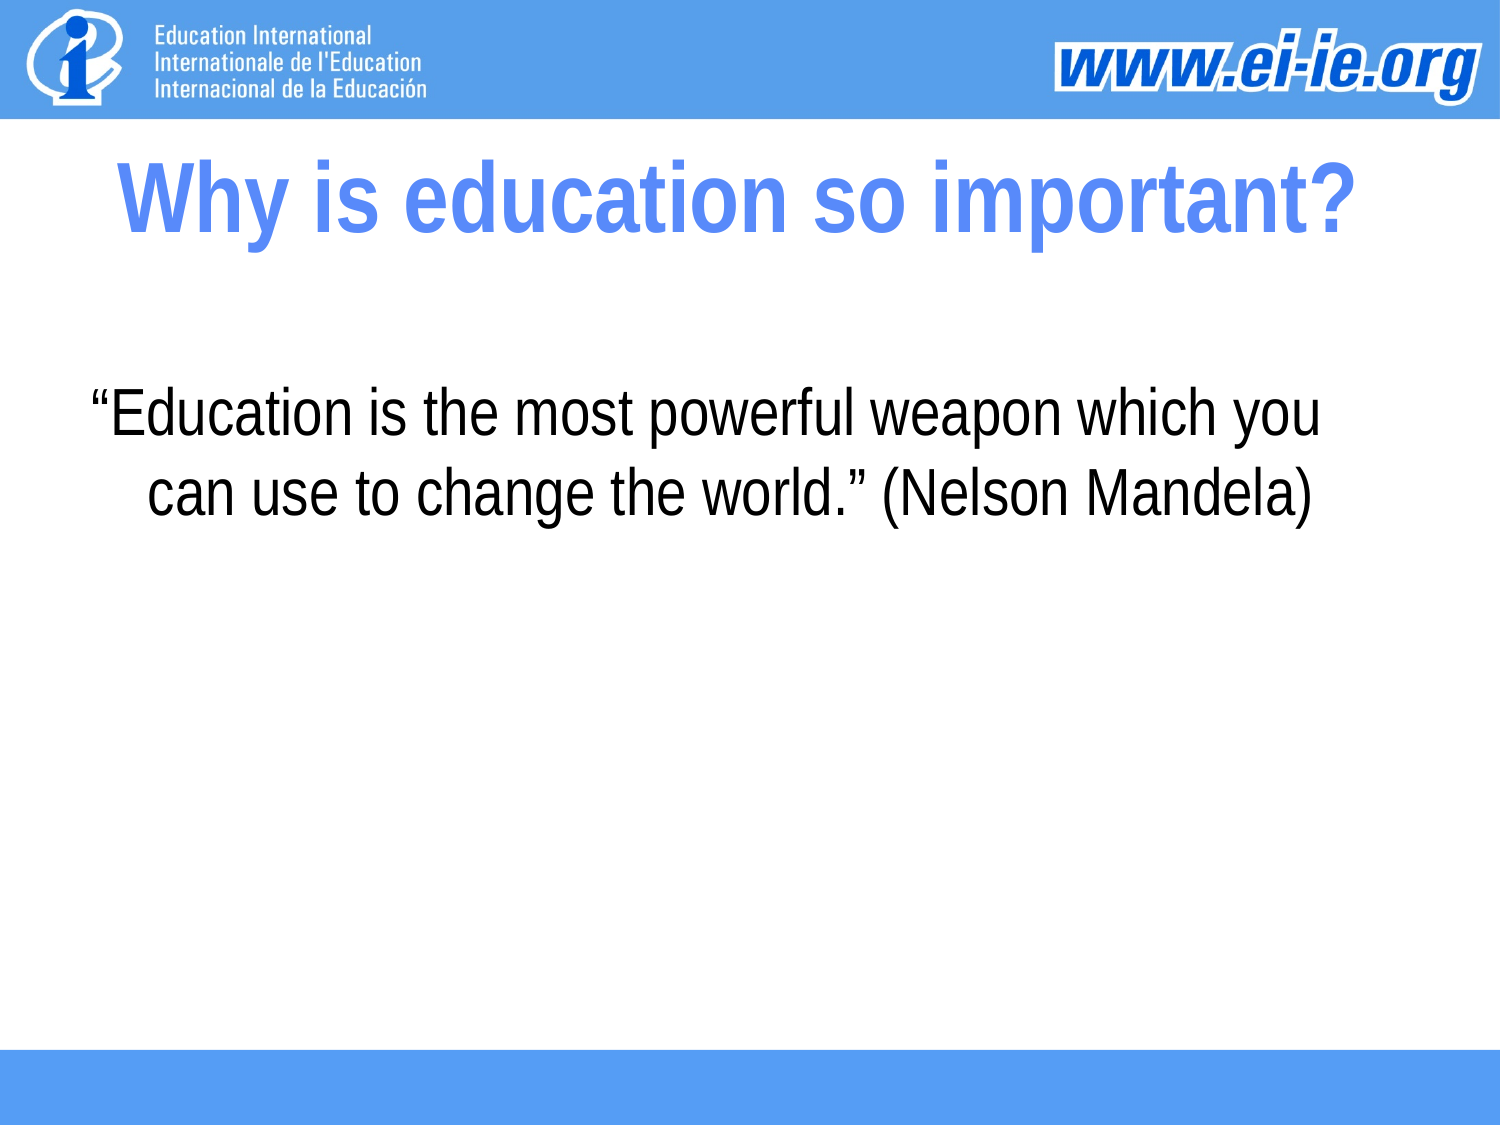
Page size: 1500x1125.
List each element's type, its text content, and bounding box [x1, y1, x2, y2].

title Why is education so important? [29, 172, 1447, 323]
list “Education is the most powerful weapon which you can use to change the world.” (Nelson Mandela) [76, 361, 1424, 1047]
picture [0, 0, 1500, 131]
